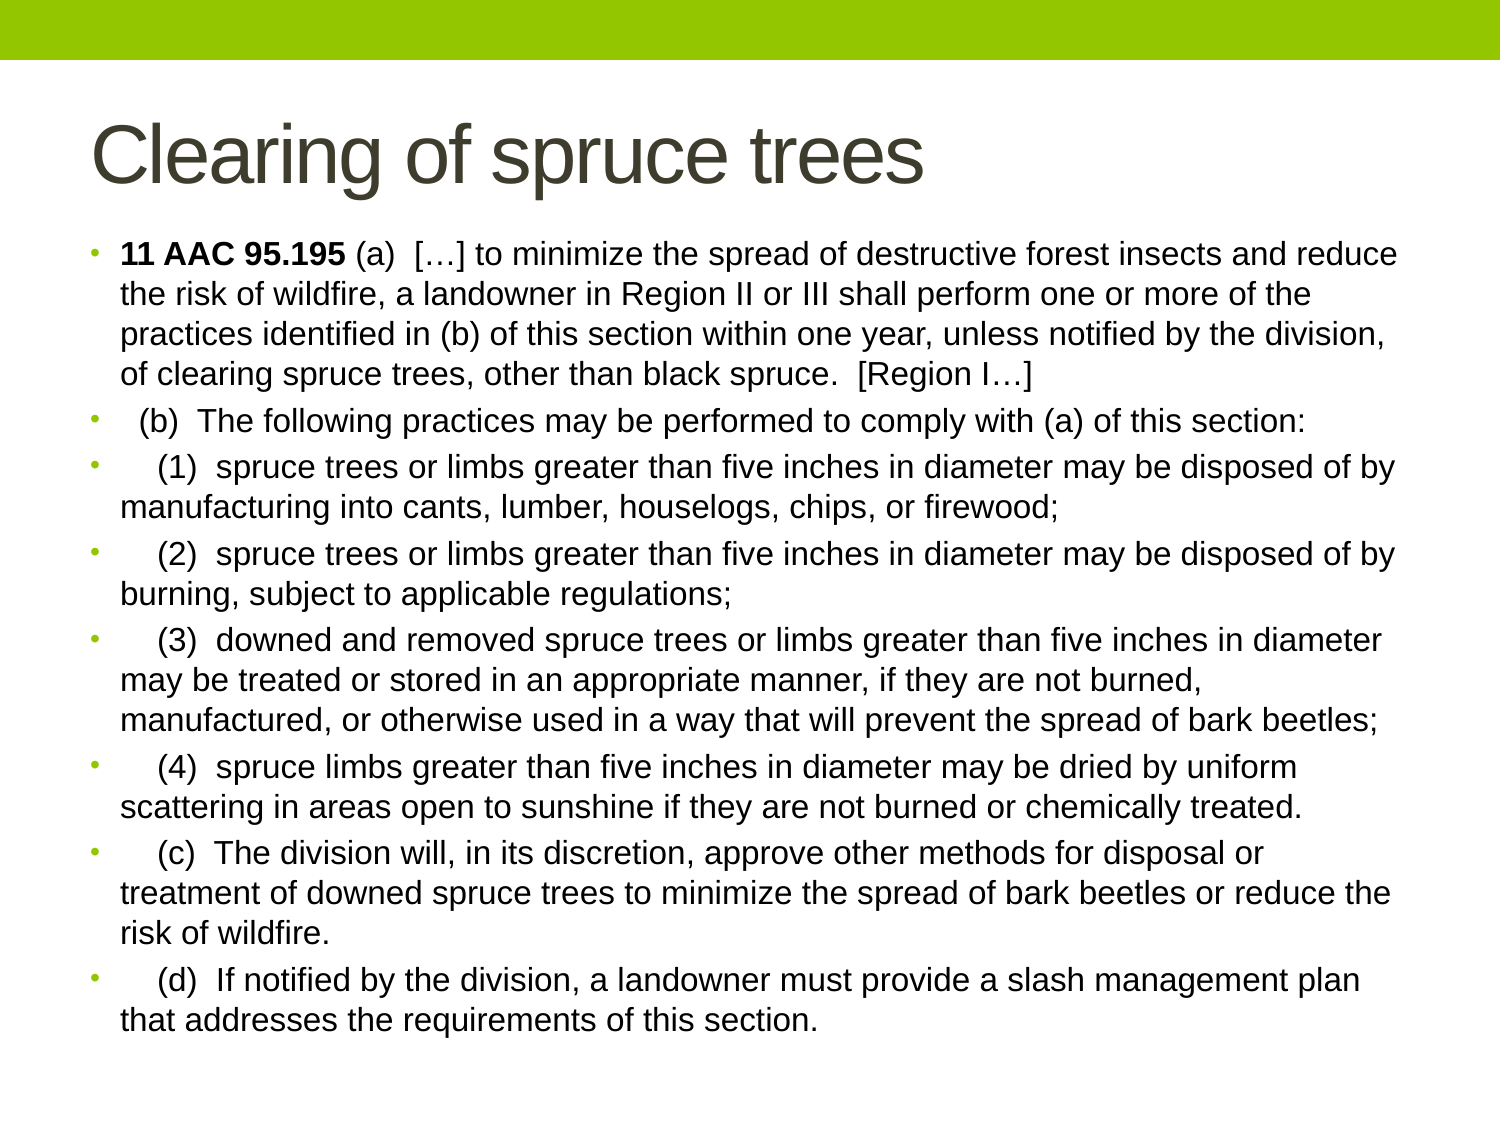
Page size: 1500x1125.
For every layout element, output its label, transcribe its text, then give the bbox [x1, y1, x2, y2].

list 11 AAC 95.195 (a) […] to minimize the spread of destructive forest insects and reduce the risk of wildfire, a landowner in Region II or III shall perform one or more of the practices identified in (b) of this section within one year, unless notified by the division, of clearing spruce trees, other than black spruce. [Region I…] (b) The following practices may be performed to comply with (a) of this section: (1) spruce trees or limbs greater than five inches in diameter may be disposed of by manufacturing into cants, lumber, houselogs, chips, or firewood; (2) spruce trees or limbs greater than five inches in diameter may be disposed of by burning, subject to applicable regulations; (3) downed and removed spruce trees or limbs greater than five inches in diameter may be treated or stored in an appropriate manner, if they are not burned, manufactured, or otherwise used in a way that will prevent the spread of bark beetles; (4) spruce limbs greater than five inches in diameter may be dried by uniform scattering in areas open to sunshine if they are not burned or chemically treated. (c) The division will, in its discretion, approve other methods for disposal or treatment of downed spruce trees to minimize the spread of bark beetles or reduce the risk of wildfire. (d) If notified by the division, a landowner must provide a slash management plan that addresses the requirements of this section. [75, 224, 1425, 1025]
title Clearing of spruce trees [75, 87, 1425, 213]
